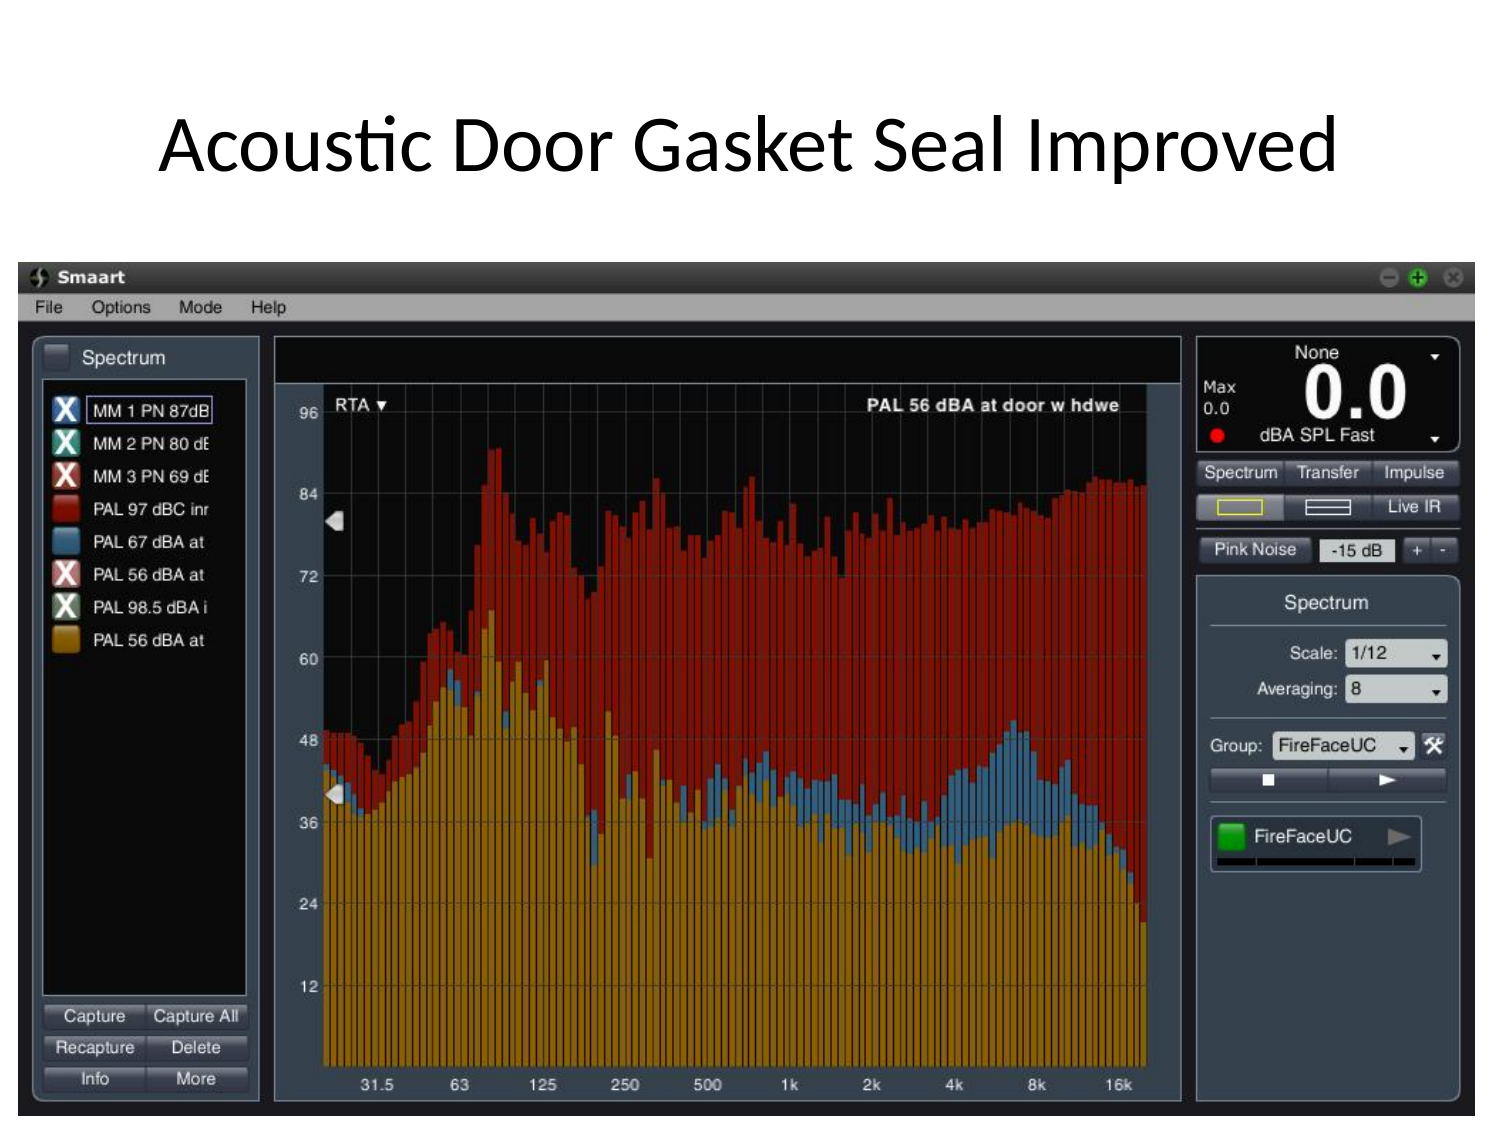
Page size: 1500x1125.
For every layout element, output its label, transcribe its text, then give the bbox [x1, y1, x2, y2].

title Acoustic Door Gasket Seal Improved [75, 45, 1425, 233]
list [17, 262, 1476, 1117]
